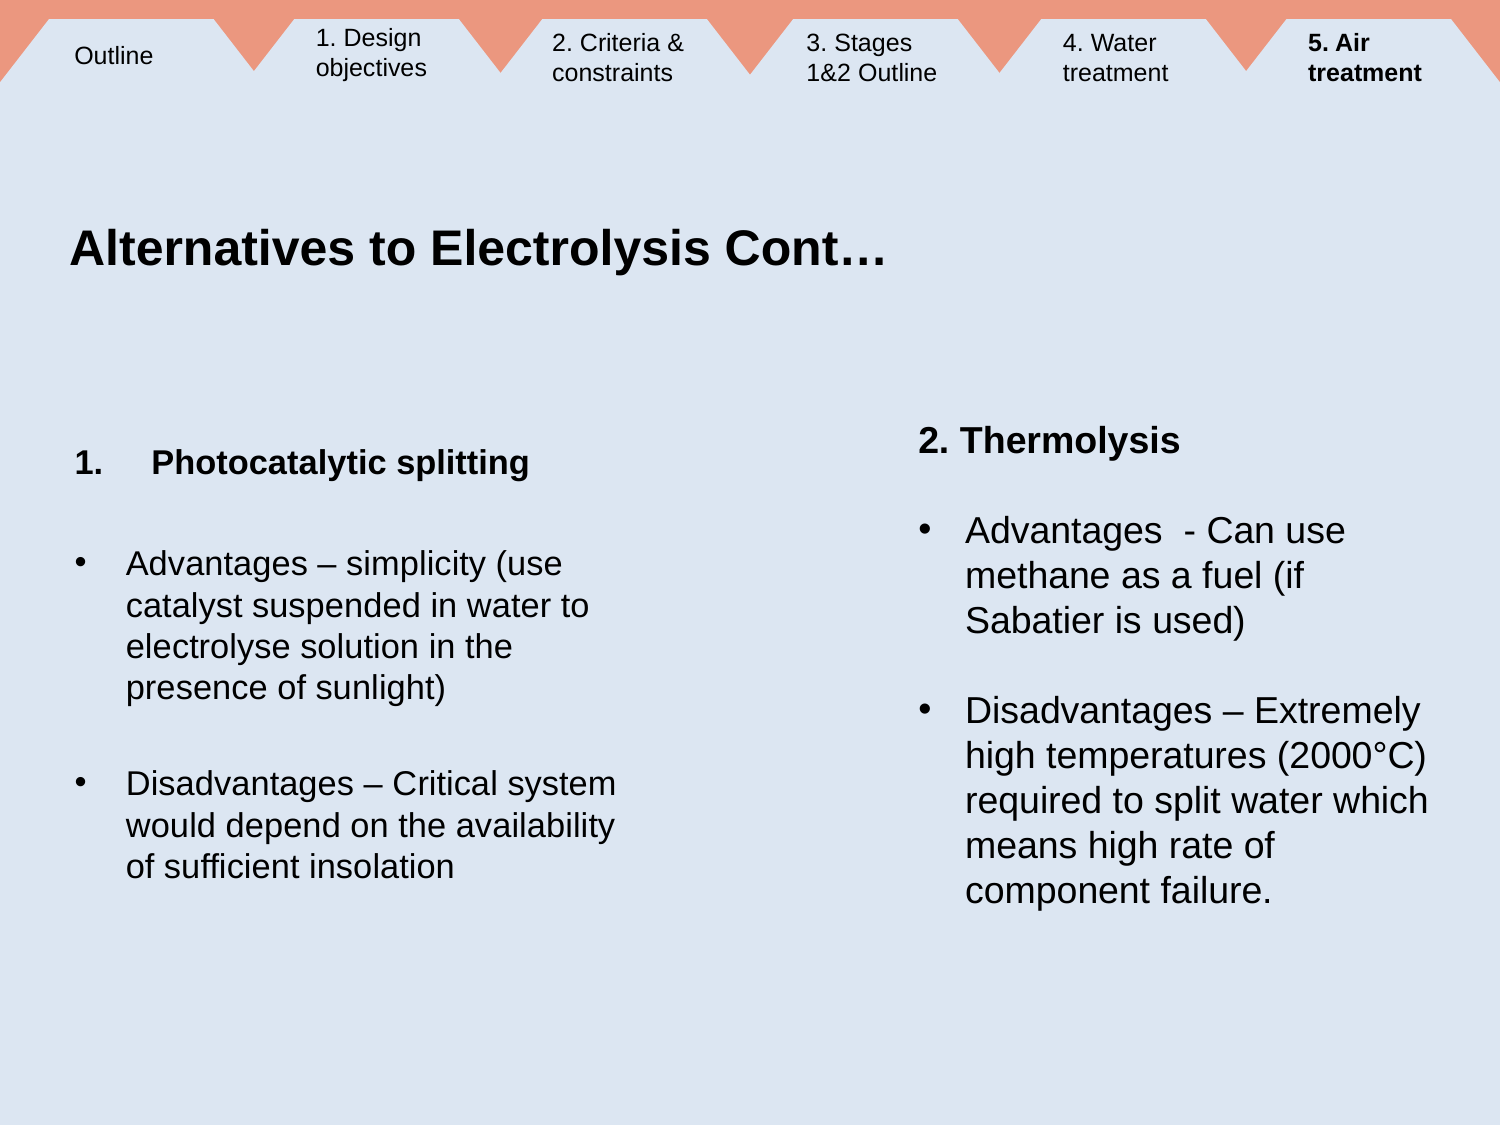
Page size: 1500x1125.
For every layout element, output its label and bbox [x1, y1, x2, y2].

list [0, 0, 1500, 1125]
